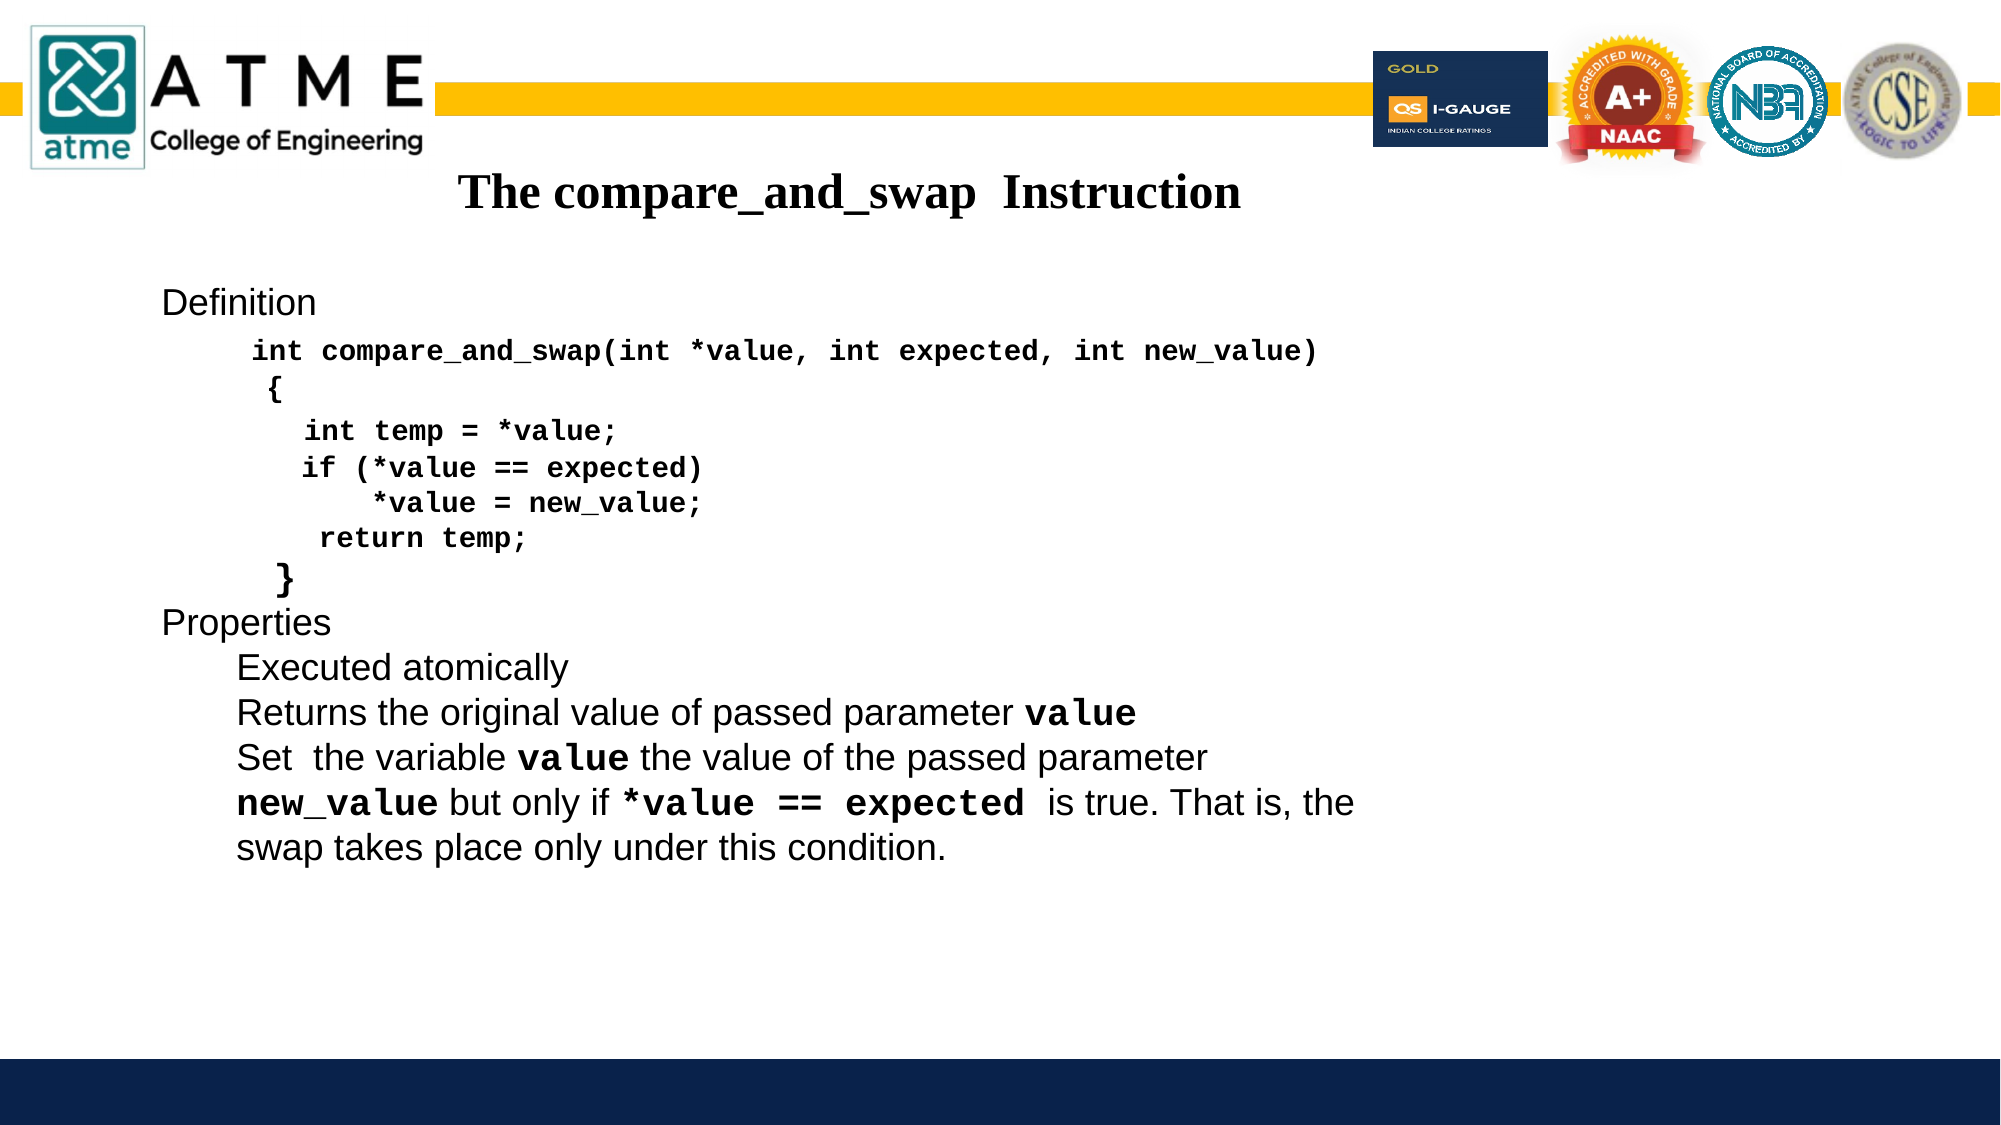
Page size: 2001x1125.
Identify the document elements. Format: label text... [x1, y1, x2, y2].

title The compare_and_swap Instruction [181, 150, 1532, 246]
picture [1840, 26, 1968, 176]
picture [1373, 20, 1828, 180]
picture [0, 1059, 2001, 1125]
picture [22, 15, 435, 178]
list Definition int compare_and_swap(int *value, int expected, int new_value) { int temp = *value; if (*value == expected) *value = new_value; return temp; } Properties Executed atomically Returns the original value of passed parameter value Set the variable value the value of the passed parameter new_value but only if *value == expected is true. That is, the swap takes place only under this condition. [146, 271, 1428, 708]
